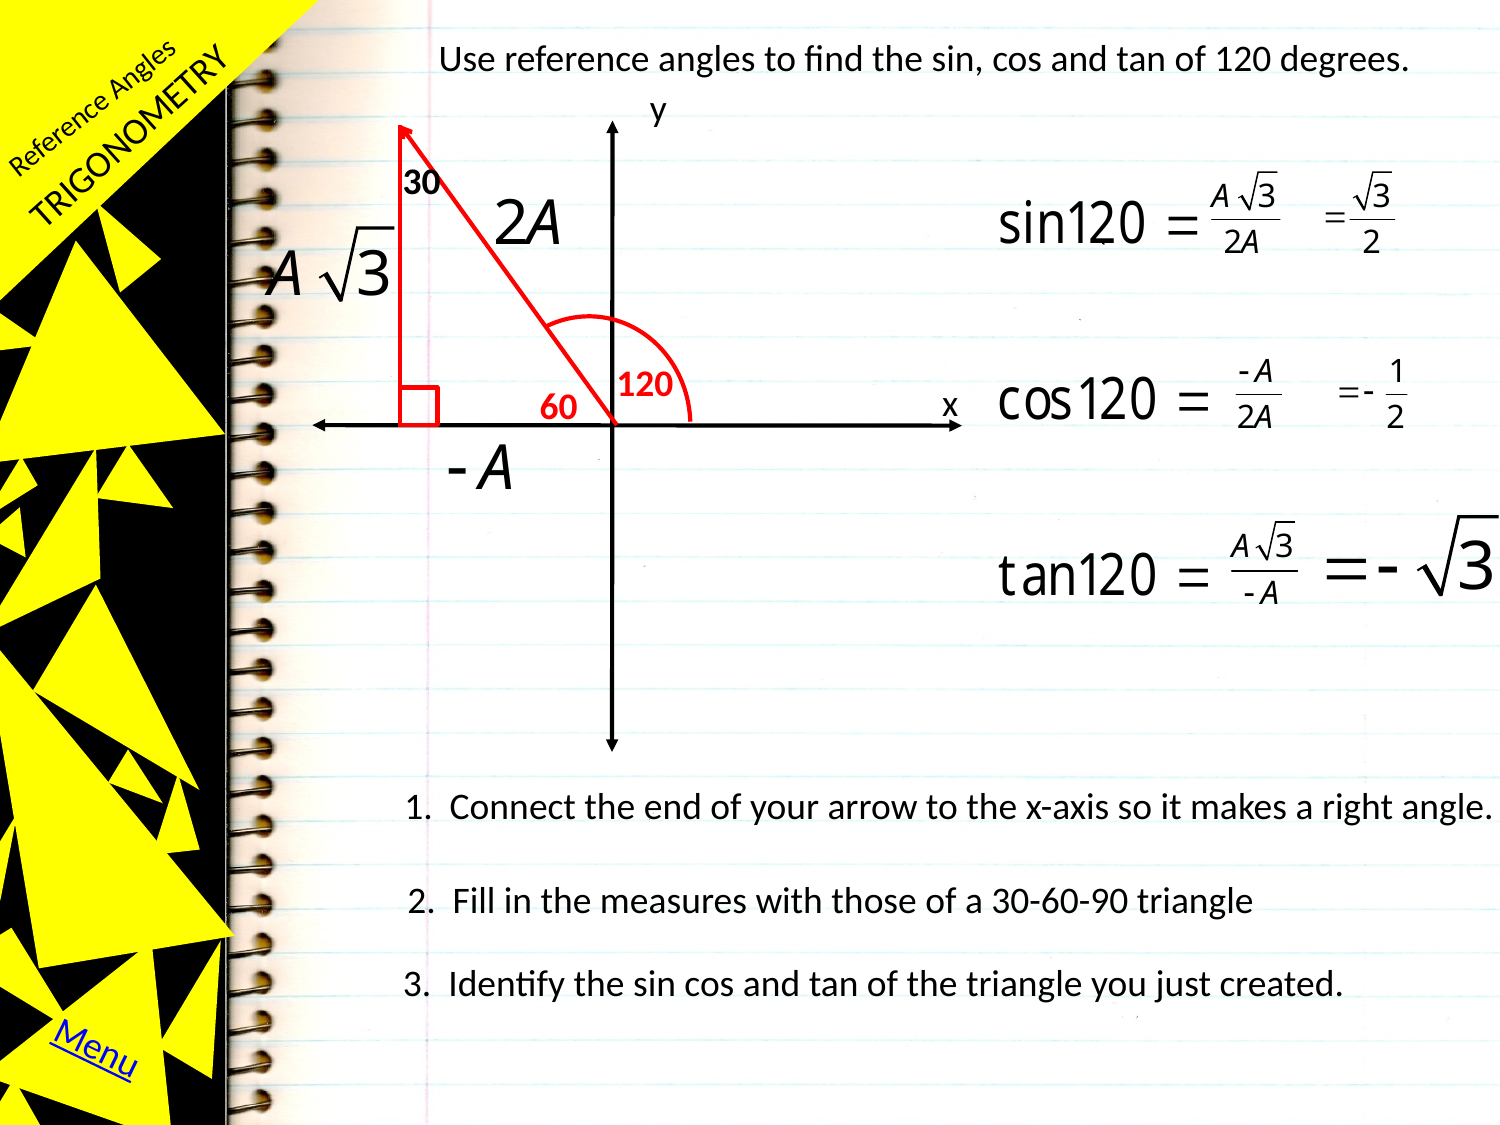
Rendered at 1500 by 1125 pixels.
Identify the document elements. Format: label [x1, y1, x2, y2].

text_box [487, 187, 587, 256]
text_box [1309, 499, 1500, 613]
text_box [991, 189, 1211, 611]
text_box [1230, 345, 1288, 436]
picture [321, 0, 1500, 1125]
text_box [1317, 165, 1402, 261]
text_box [312, 76, 989, 753]
text_box [437, 432, 537, 501]
text_box [262, 212, 409, 317]
text_box [1225, 513, 1303, 612]
text_box [0, 0, 321, 1125]
text_box [1330, 345, 1413, 436]
text_box [358, 166, 659, 384]
text_box [1205, 165, 1288, 261]
